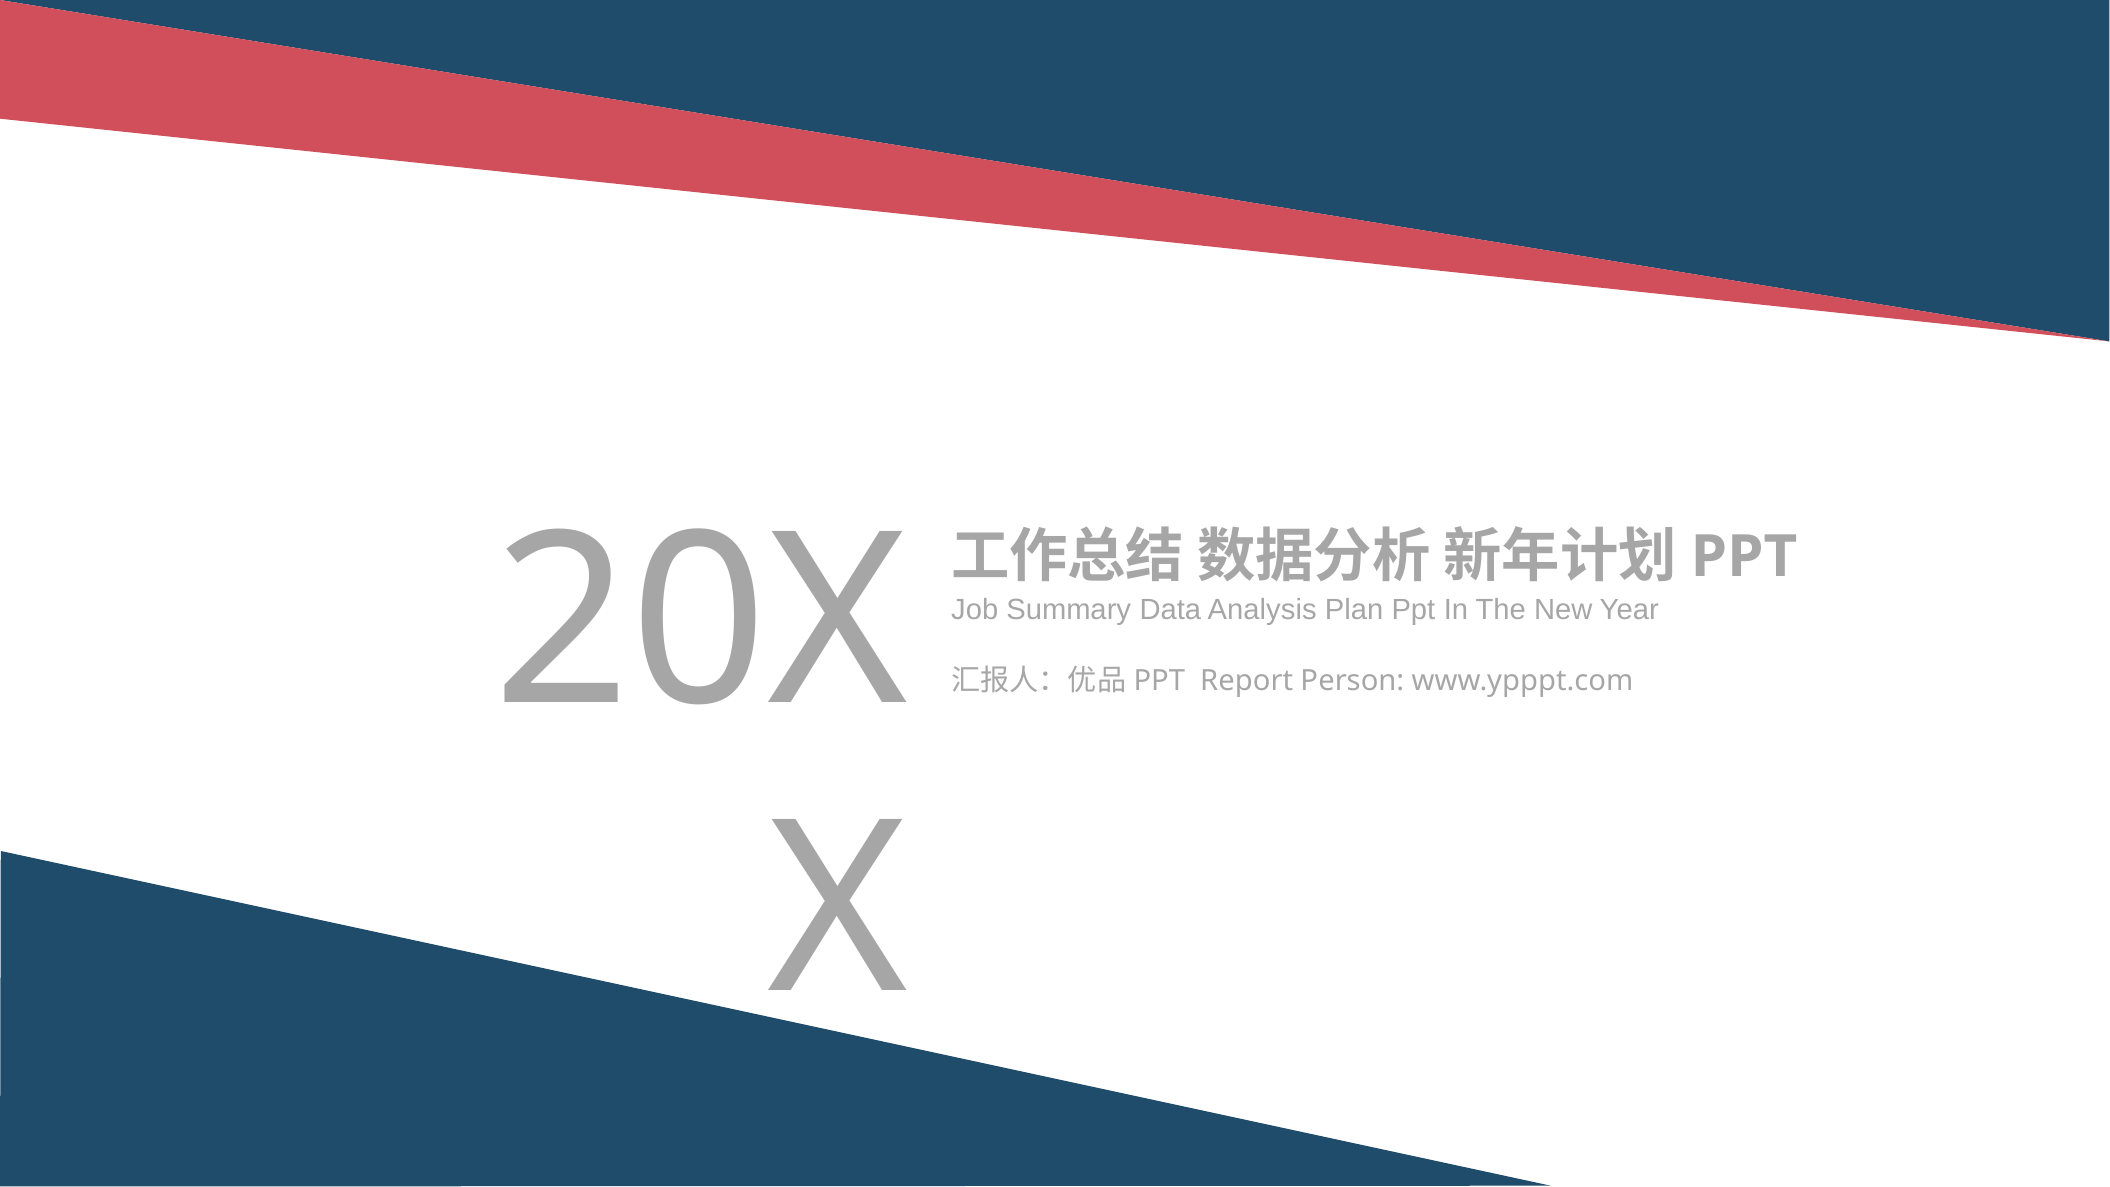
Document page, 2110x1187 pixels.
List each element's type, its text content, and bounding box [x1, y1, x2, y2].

text_box 汇报人：优品PPT Report Person: www.ypppt.com [951, 661, 1740, 697]
text_box [7, 0, 2110, 341]
text_box 工作总结 数据分析 新年计划PPT [951, 517, 1815, 588]
text_box Job Summary Data Analysis Plan Ppt In The New Year [951, 590, 1698, 626]
text_box 20XX [369, 463, 908, 1039]
text_box [0, 850, 1551, 1187]
text_box [0, 0, 2110, 342]
